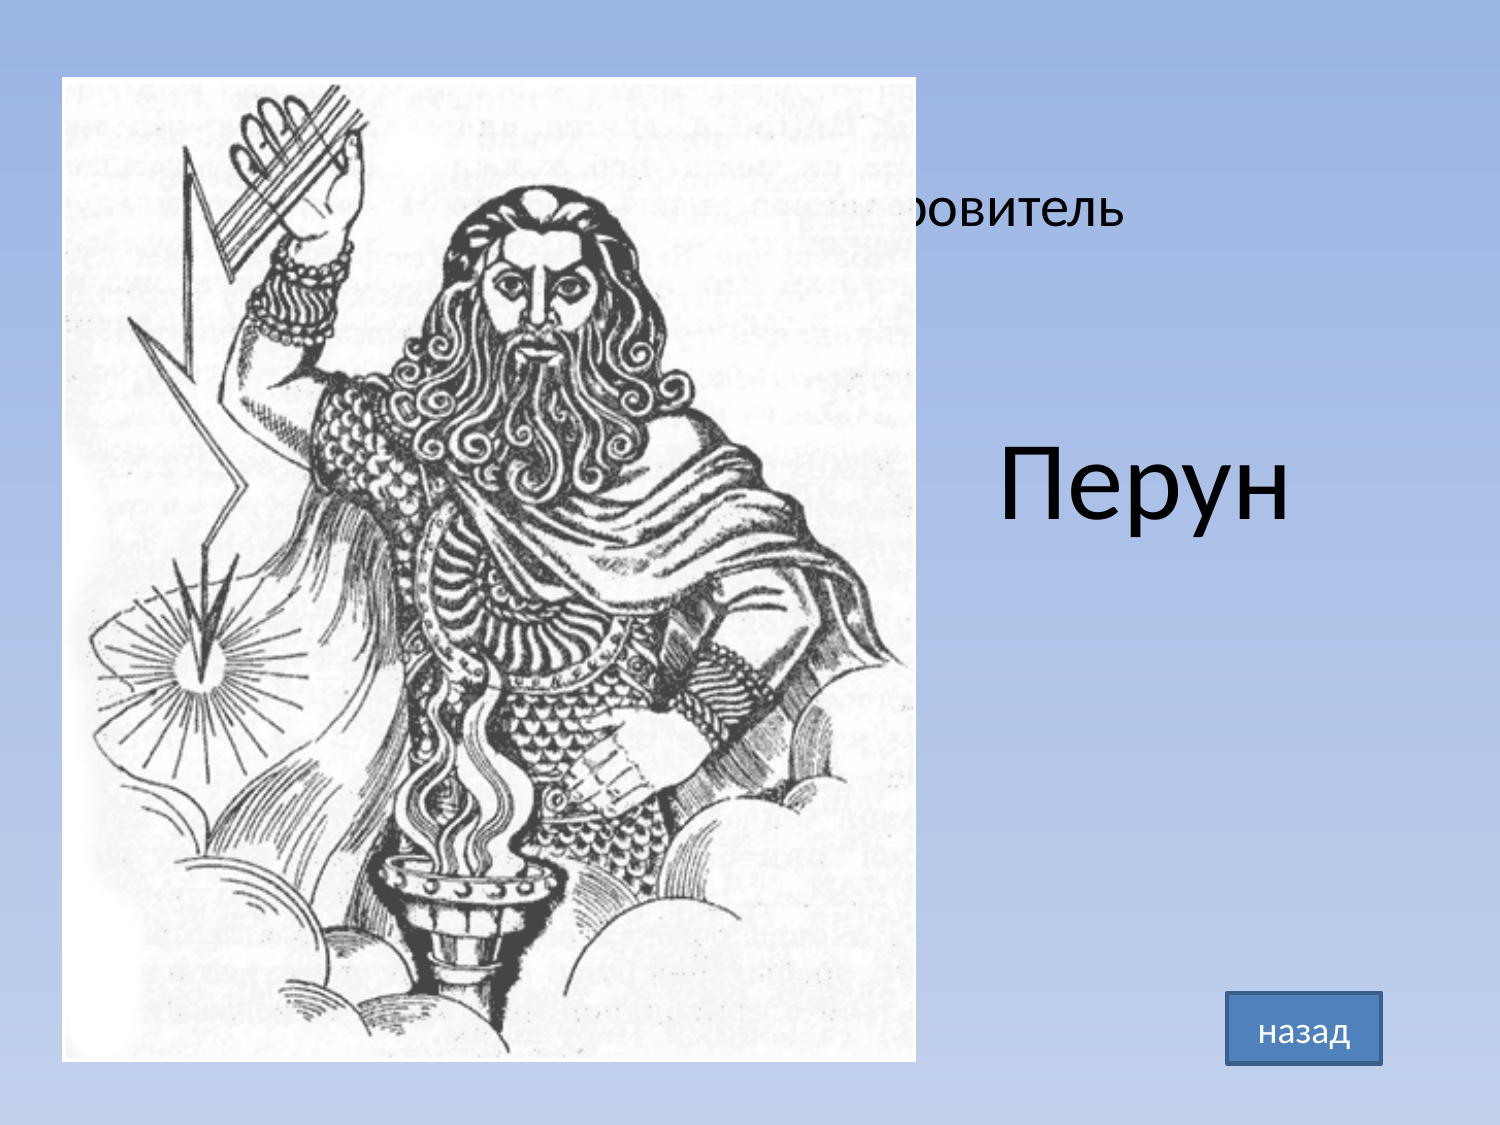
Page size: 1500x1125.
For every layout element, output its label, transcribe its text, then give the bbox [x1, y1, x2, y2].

picture [62, 77, 916, 1062]
text_box назад [1225, 991, 1383, 1066]
text_box Повелитель грома и молнии, покровитель дружинников и военного дела. [919, 160, 1457, 316]
text_box Перун [982, 400, 1308, 550]
